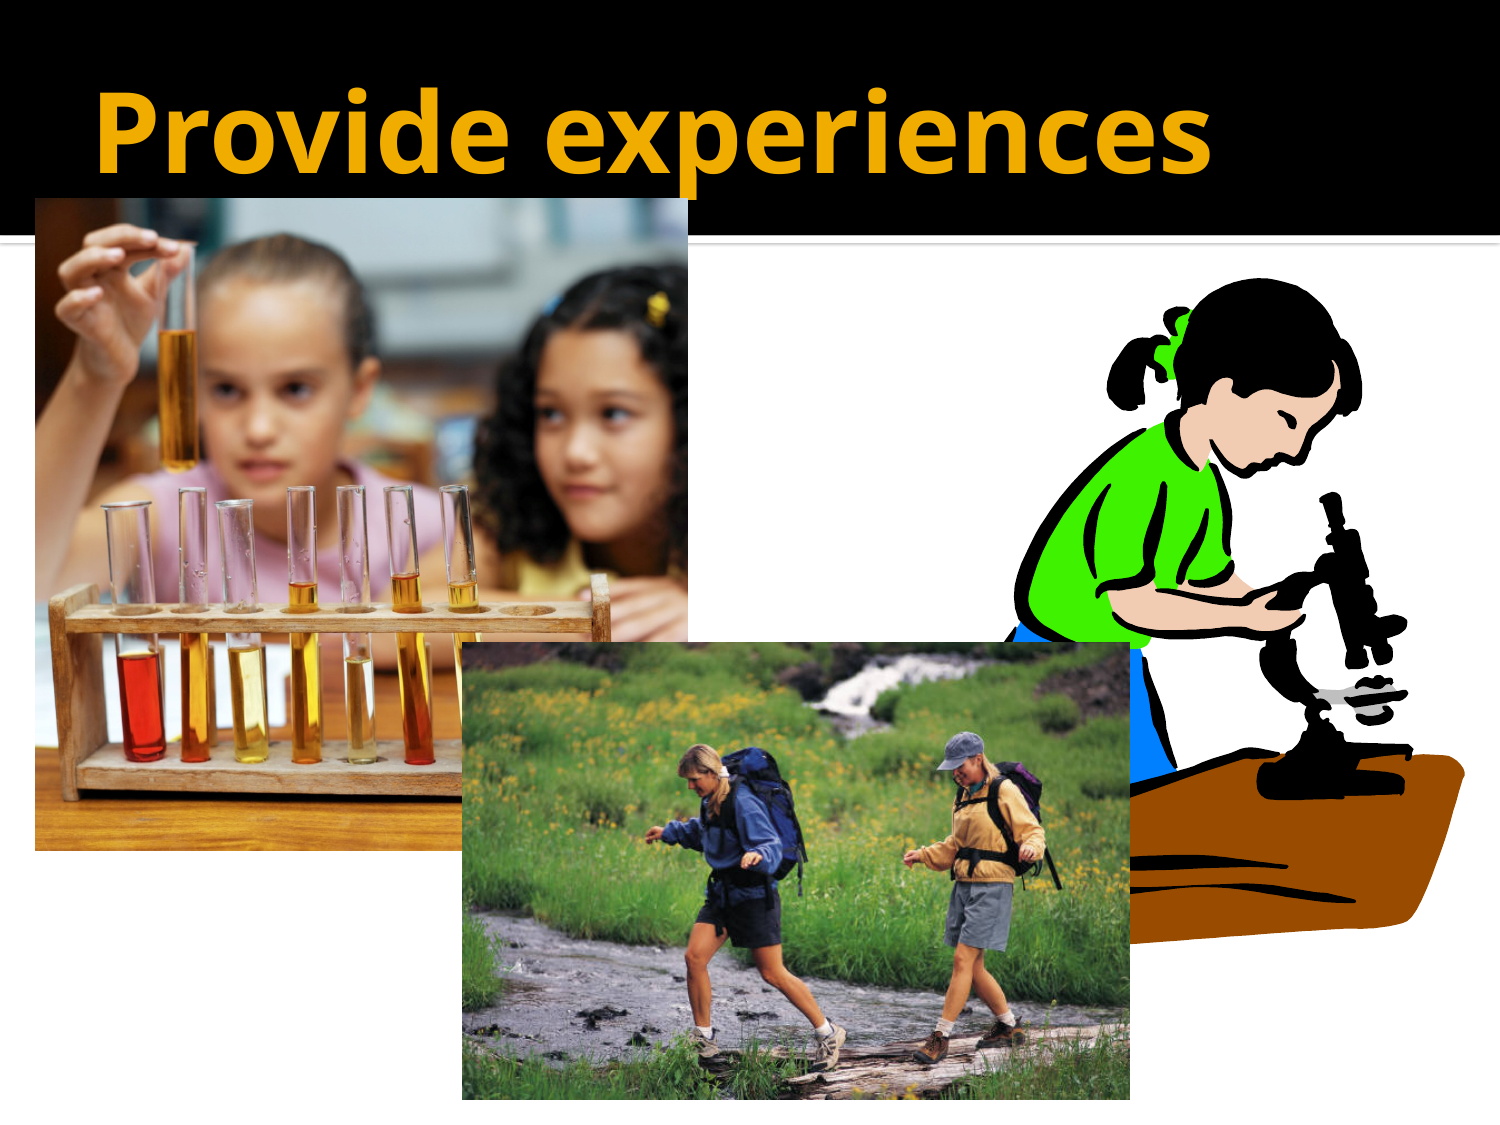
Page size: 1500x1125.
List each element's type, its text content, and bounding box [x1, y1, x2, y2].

picture [974, 274, 1471, 977]
picture [35, 198, 688, 851]
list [462, 642, 1130, 1100]
title Provide experiences [75, 25, 1425, 231]
